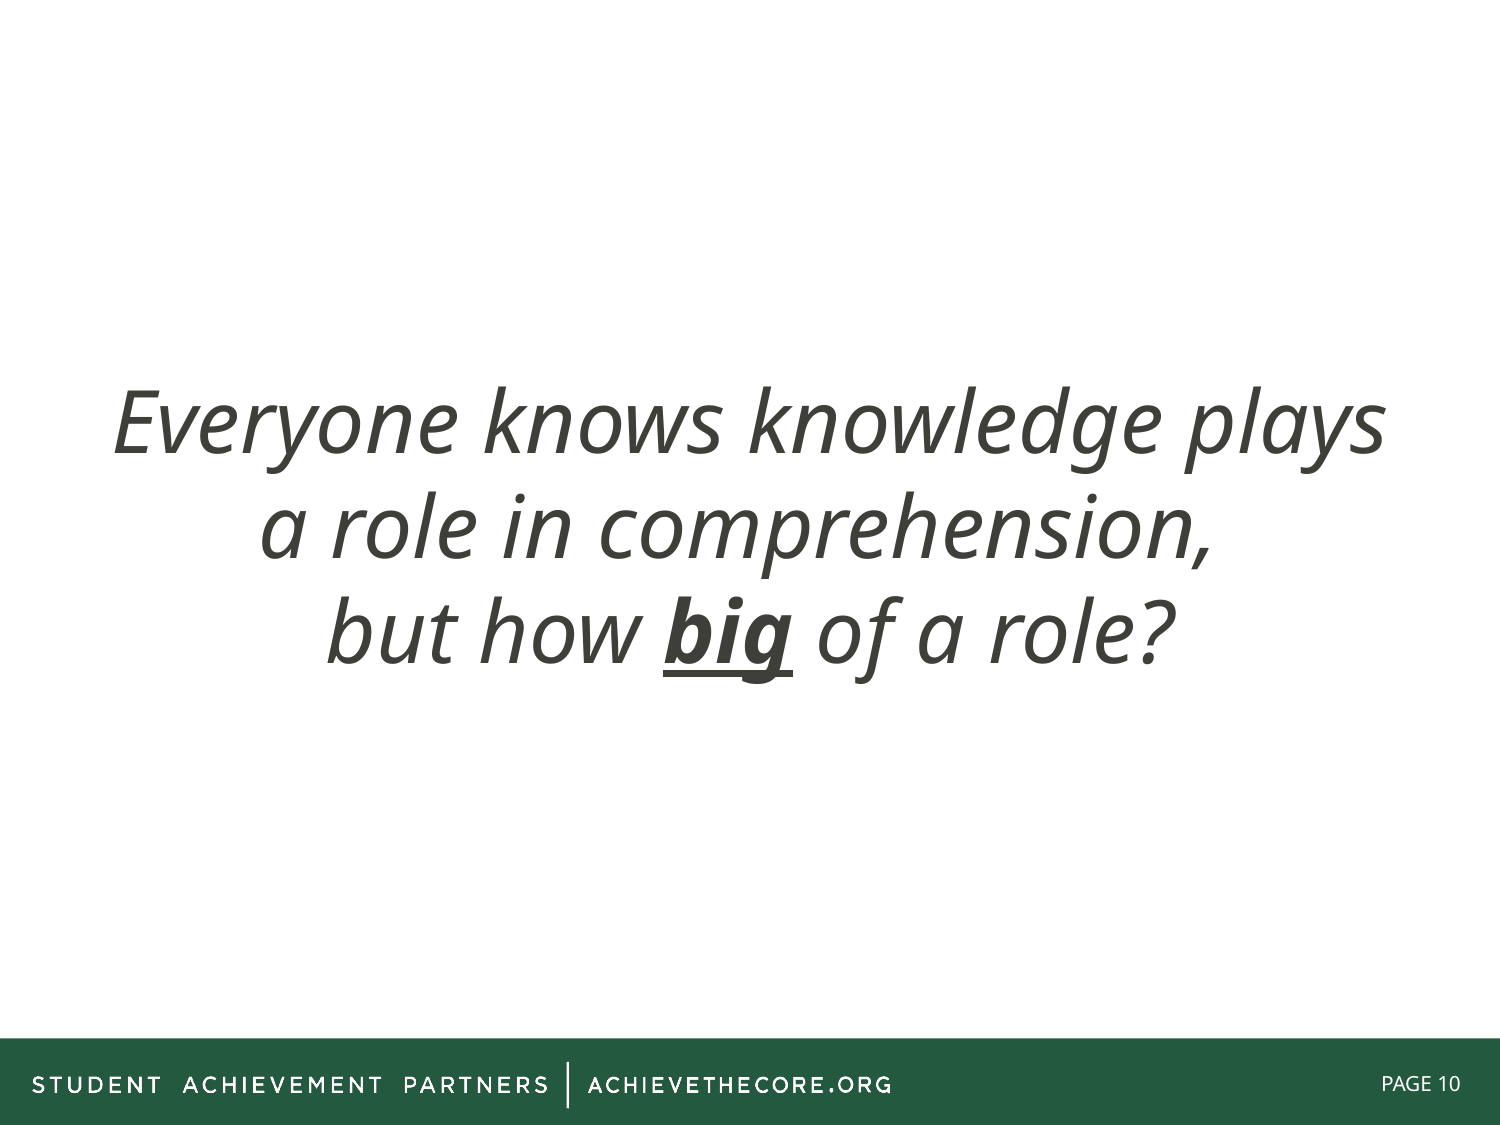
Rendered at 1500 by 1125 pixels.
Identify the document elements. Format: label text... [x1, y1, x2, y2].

title Everyone knows knowledge plays a role in comprehension, but how big of a role? [68, 261, 1432, 787]
picture [12, 1055, 911, 1112]
